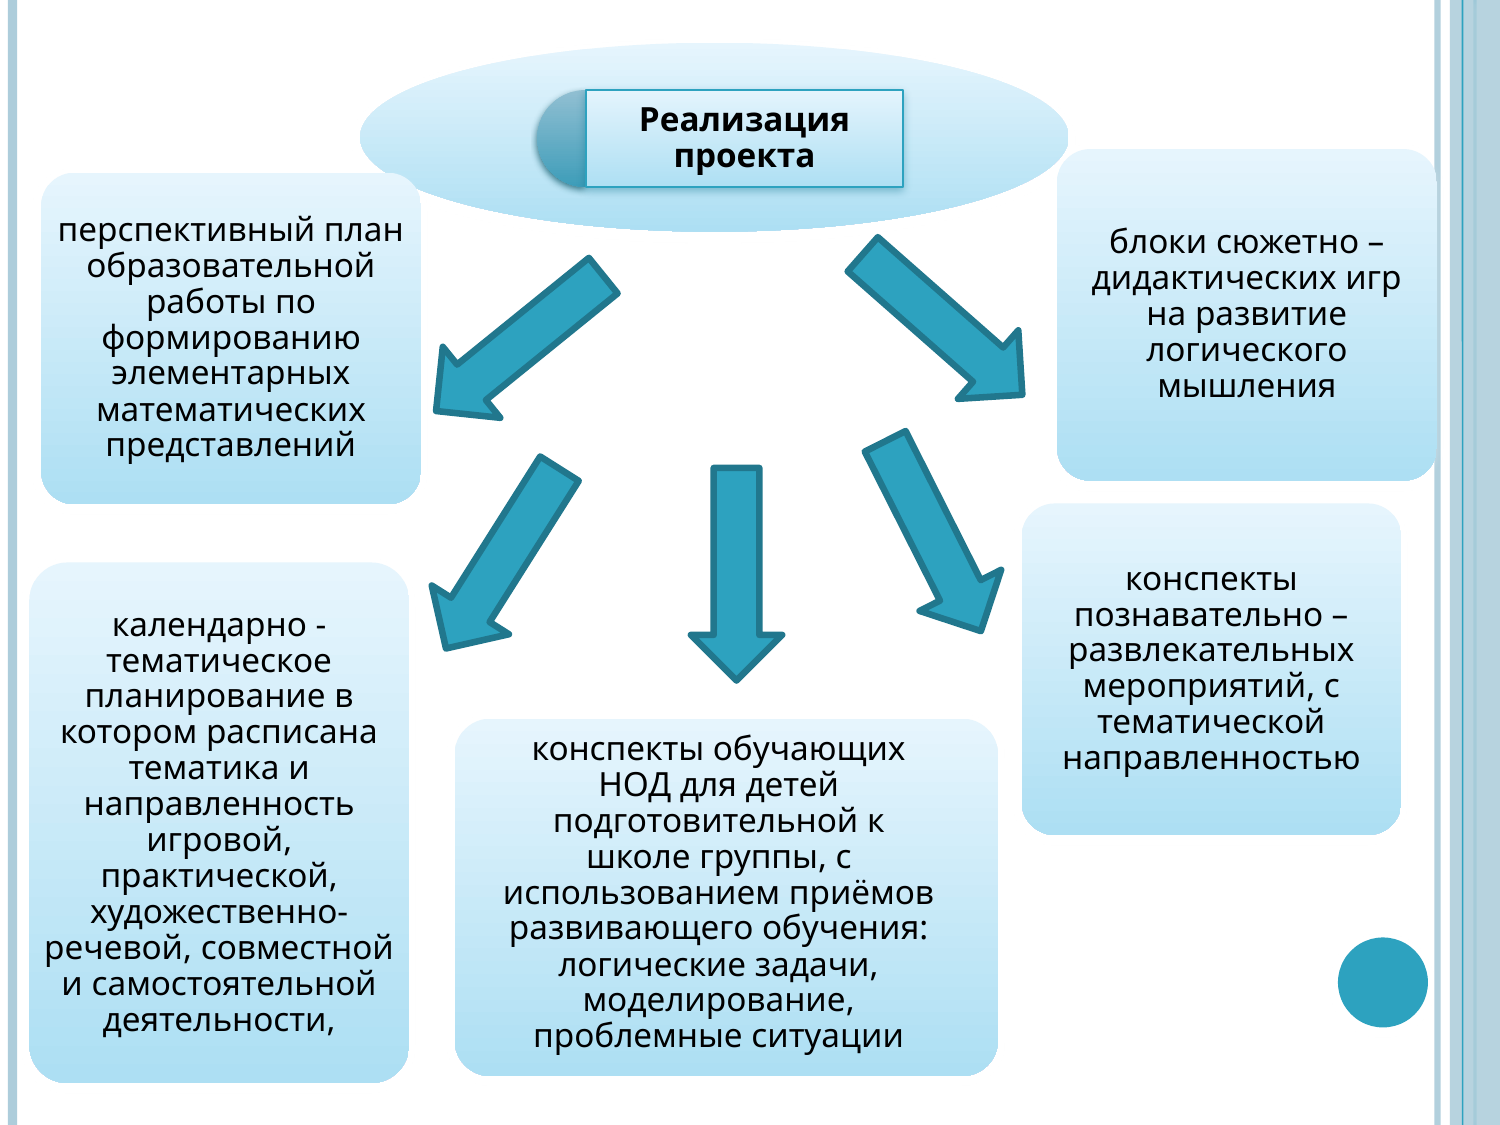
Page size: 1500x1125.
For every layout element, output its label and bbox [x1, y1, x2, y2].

text_box [40, 172, 422, 505]
text_box [536, 89, 904, 188]
text_box [911, 332, 1026, 403]
text_box [428, 582, 448, 652]
text_box [359, 42, 1070, 324]
text_box [28, 561, 410, 1084]
text_box [432, 332, 576, 422]
text_box [470, 453, 582, 560]
text_box [861, 427, 975, 560]
text_box [1056, 148, 1438, 482]
text_box [1021, 503, 1402, 836]
text_box [454, 562, 999, 1125]
text_box [710, 464, 763, 560]
